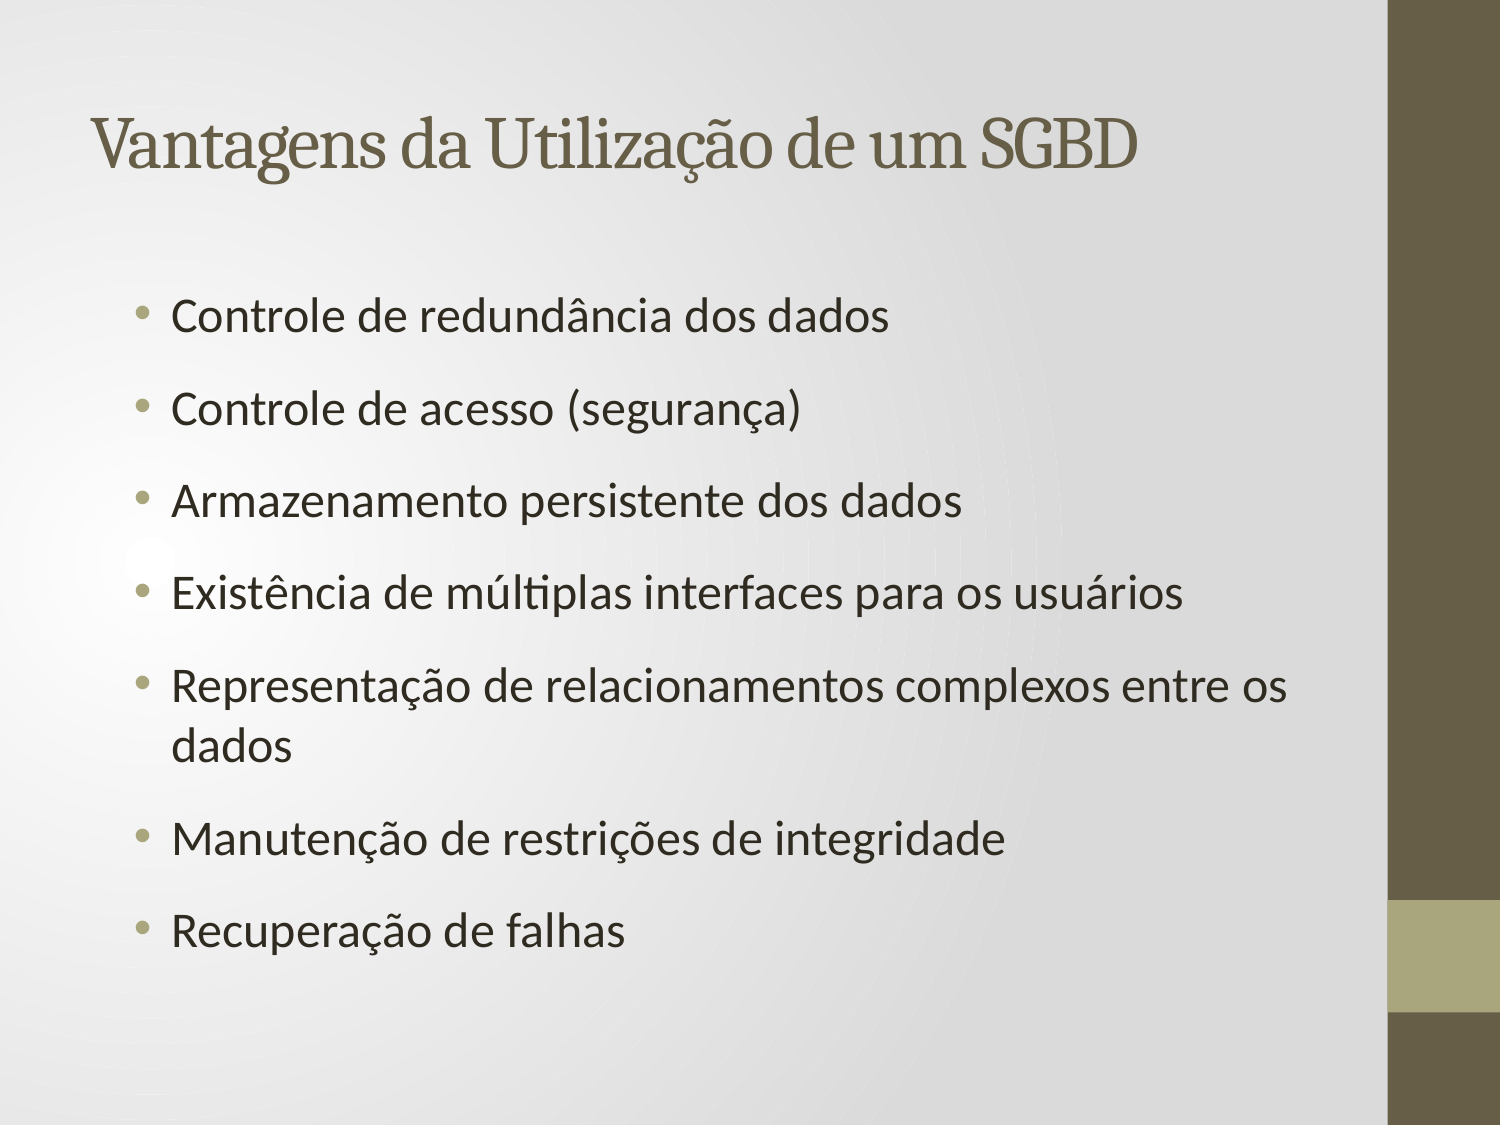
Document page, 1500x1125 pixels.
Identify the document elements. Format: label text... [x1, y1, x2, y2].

list Controle de redundância dos dados Controle de acesso (segurança) Armazenamento persistente dos dados Existência de múltiplas interfaces para os usuários Representação de relacionamentos complexos entre os dados Manutenção de restrições de integridade Recuperação de falhas [99, 275, 1419, 1038]
title Vantagens da Utilização de um SGBD [75, 45, 1325, 233]
